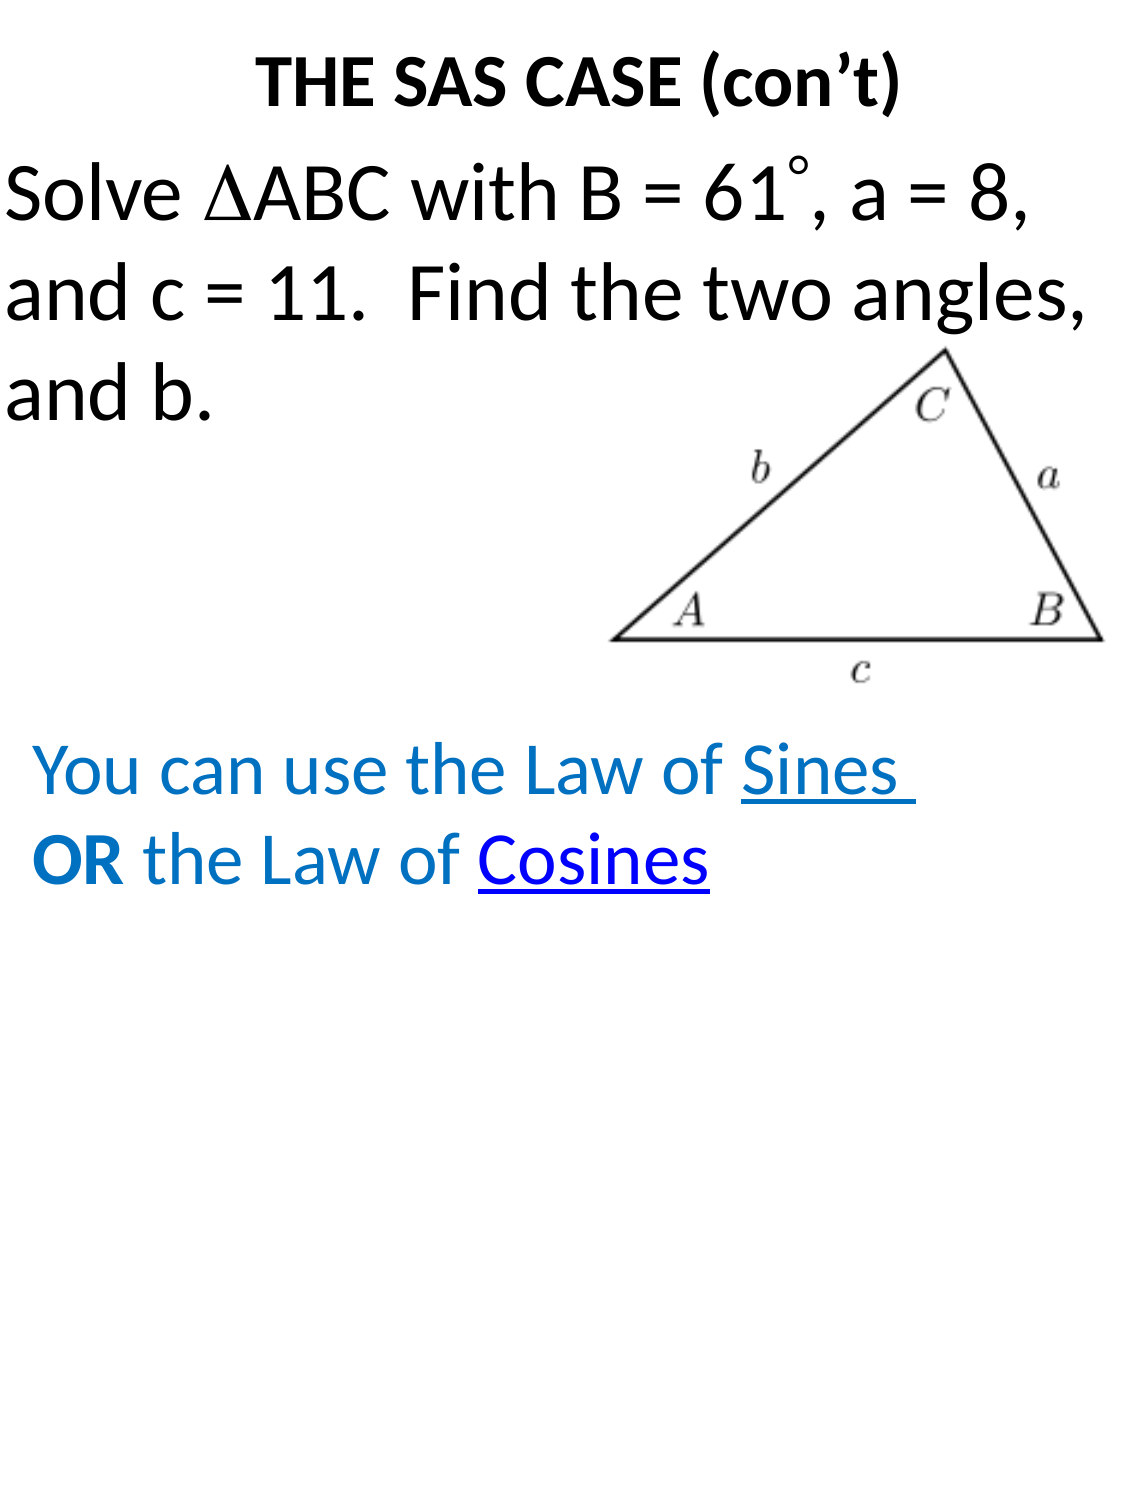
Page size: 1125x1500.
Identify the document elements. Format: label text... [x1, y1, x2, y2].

text_box THE SAS CASE (con’t) [240, 23, 919, 129]
text_box You can use the Law of Sines OR the Law of Cosines [17, 712, 1013, 907]
text_box Solve ABC with B = 61, a = 8, and c = 11. Find the two angles, and b. [0, 129, 1119, 445]
picture [597, 323, 1125, 706]
